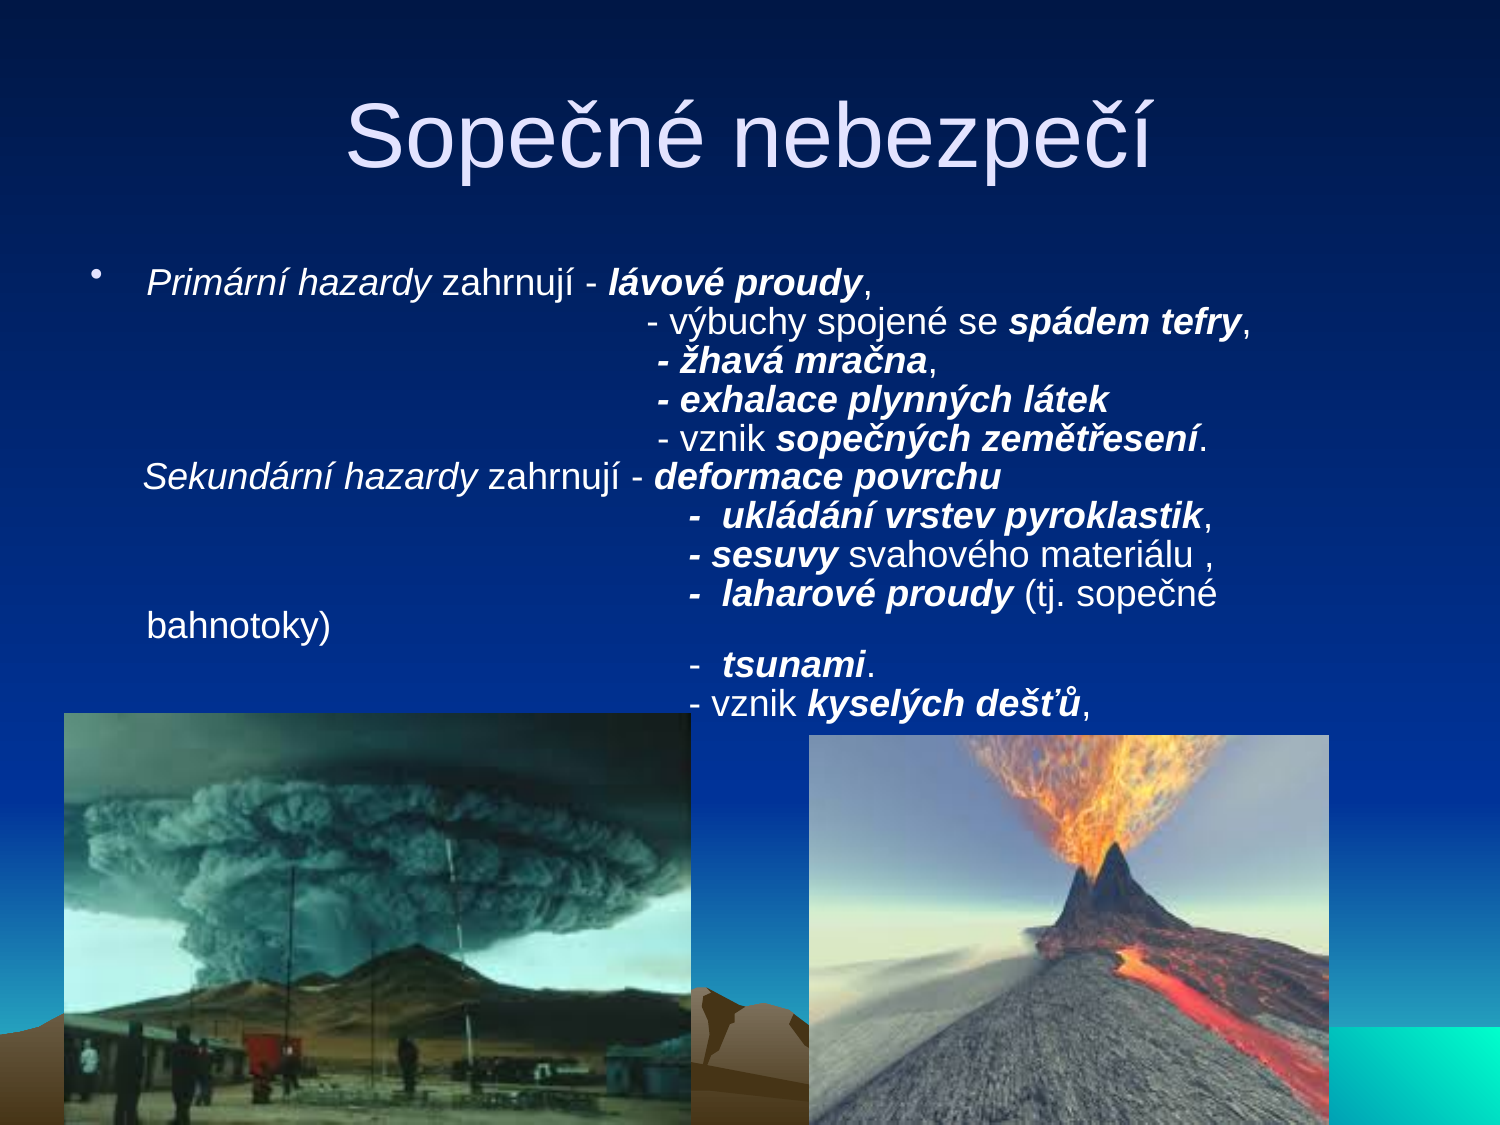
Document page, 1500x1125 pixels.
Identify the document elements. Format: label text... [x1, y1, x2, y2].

list Primární hazardy zahrnují - lávové proudy, - výbuchy spojené se spádem tefry, - žhavá mračna, - exhalace plynných látek - vznik sopečných zemětřesení. Sekundární hazardy zahrnují - deformace povrchu - ukládání vrstev pyroklastik, - sesuvy svahového materiálu , - laharové proudy (tj. sopečné bahnotoky) - tsunami. - vznik kyselých dešťů, [74, 262, 1426, 1001]
title Sopečné nebezpečí [74, 37, 1426, 226]
picture [808, 735, 1330, 1125]
picture [64, 713, 692, 1125]
